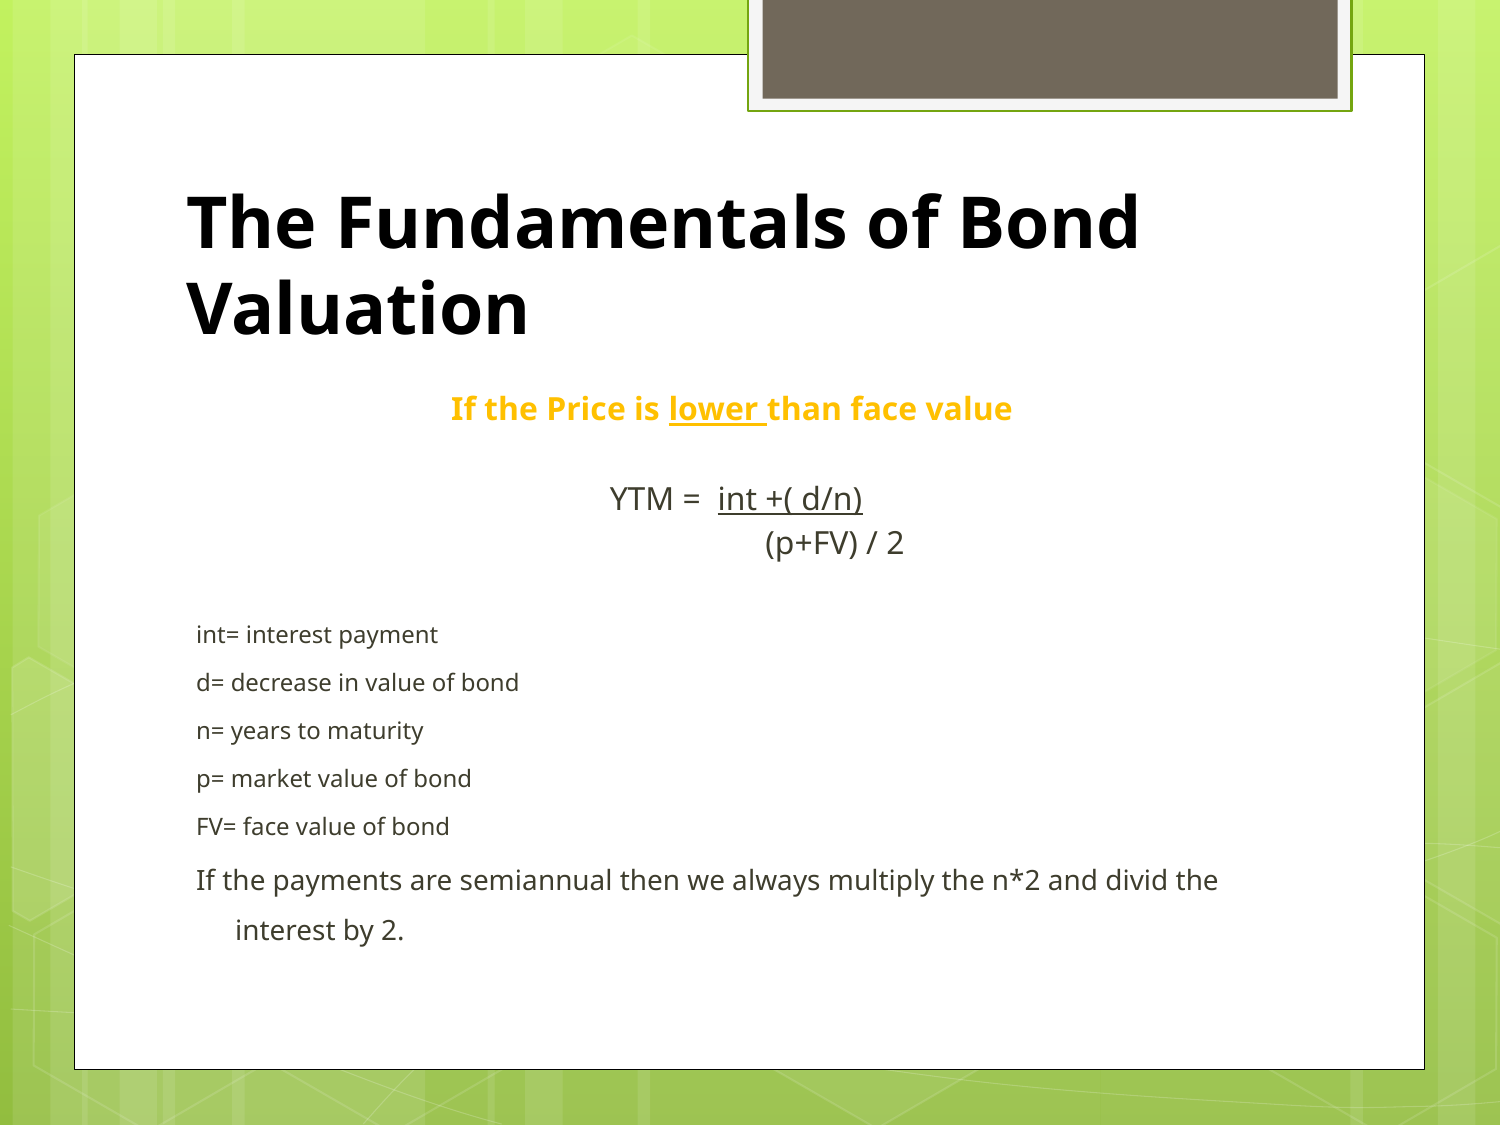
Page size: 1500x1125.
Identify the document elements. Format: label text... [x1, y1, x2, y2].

list If the Price is lower than face value YTM = int +( d/n) (p+FV) / 2 int= interest payment d= decrease in value of bond n= years to maturity p= market value of bond FV= face value of bond If the payments are semiannual then we always multiply the n*2 and divid the interest by 2. [171, 381, 1283, 957]
title The Fundamentals of Bond Valuation [171, 168, 1324, 357]
